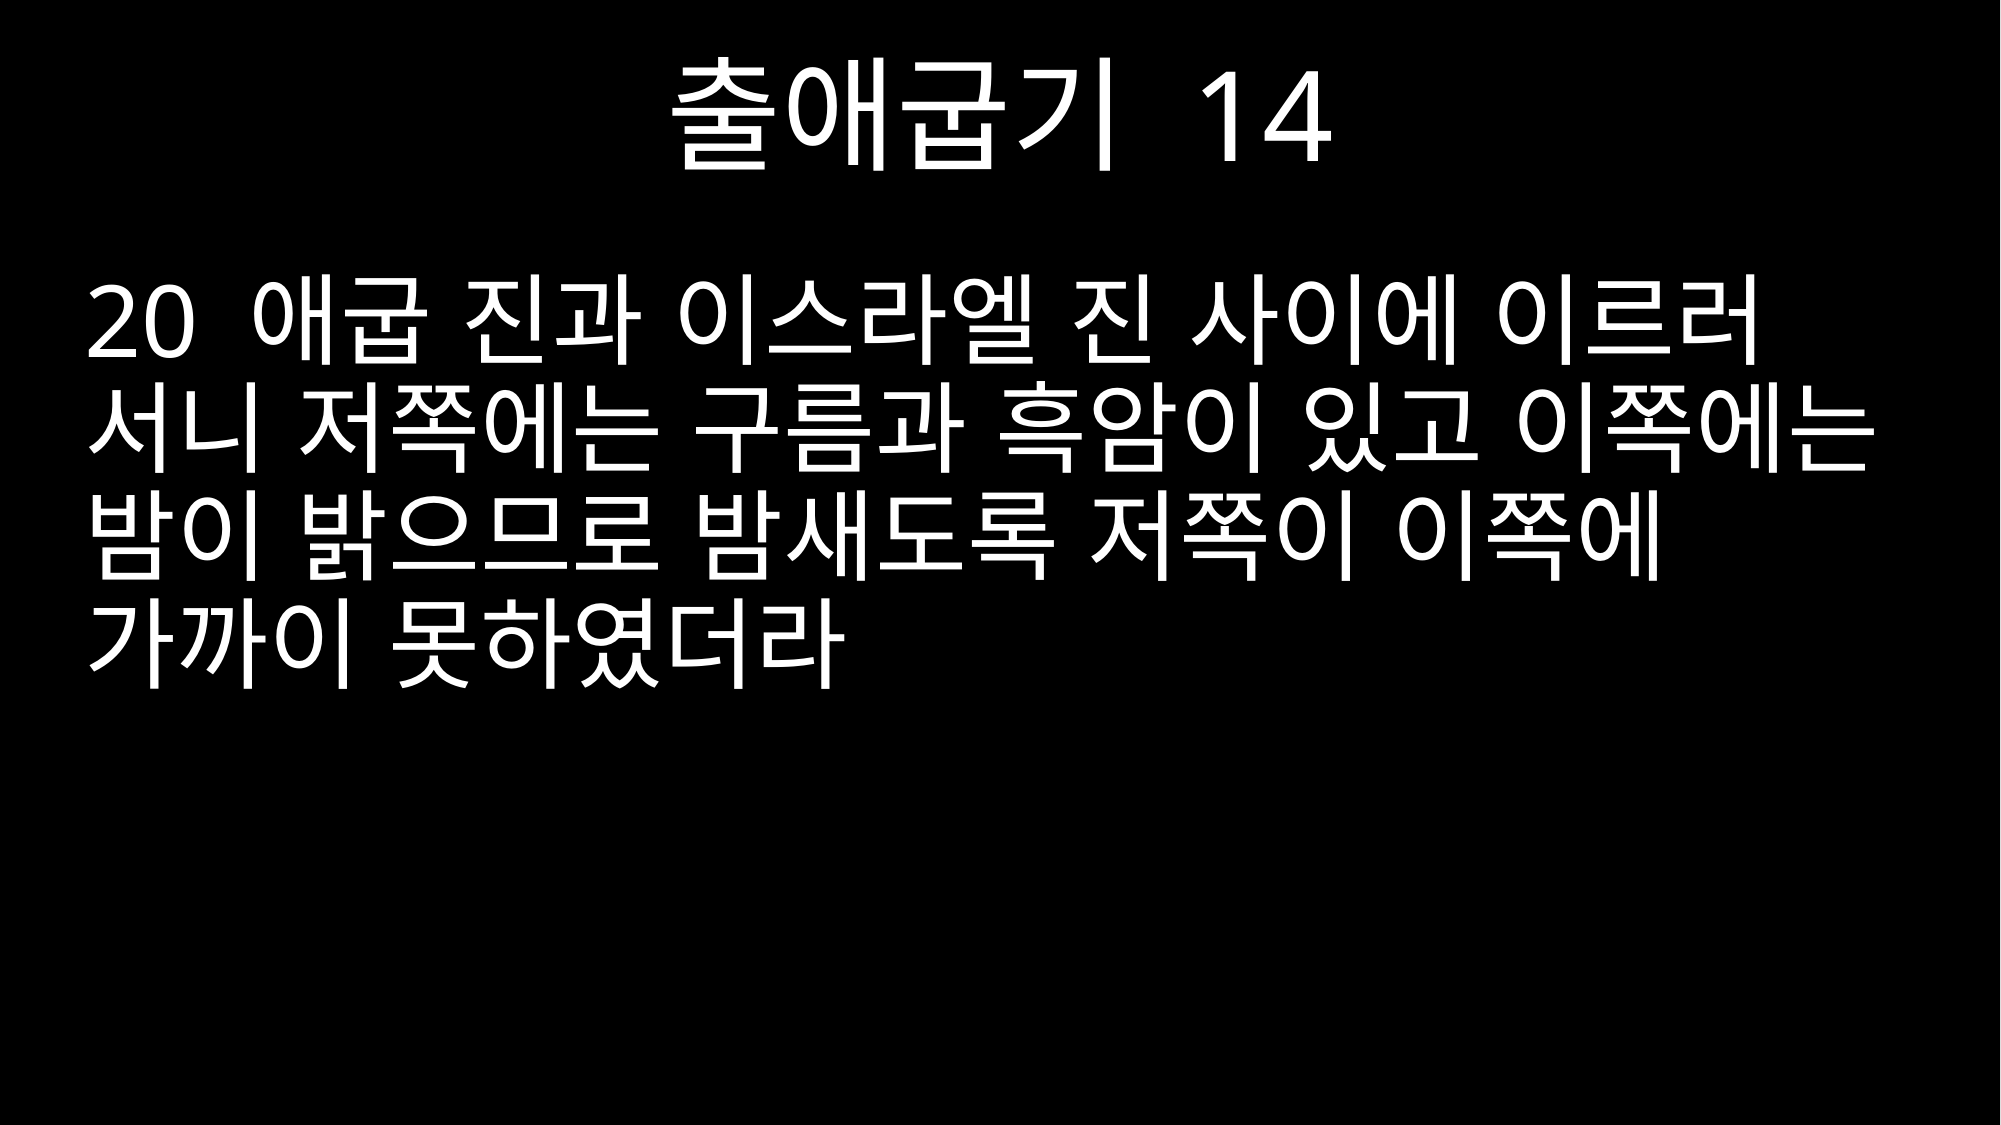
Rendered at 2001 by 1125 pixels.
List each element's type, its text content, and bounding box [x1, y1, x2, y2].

picture [0, 0, 2001, 1125]
list 20 애굽 진과 이스라엘 진 사이에 이르러 서니 저쪽에는 구름과 흑암이 있고 이쪽에는 밤이 밝으므로 밤새도록 저쪽이 이쪽에 가까이 못하였더라 [69, 263, 1953, 423]
footer 출애굽기 14 [0, 32, 2000, 192]
